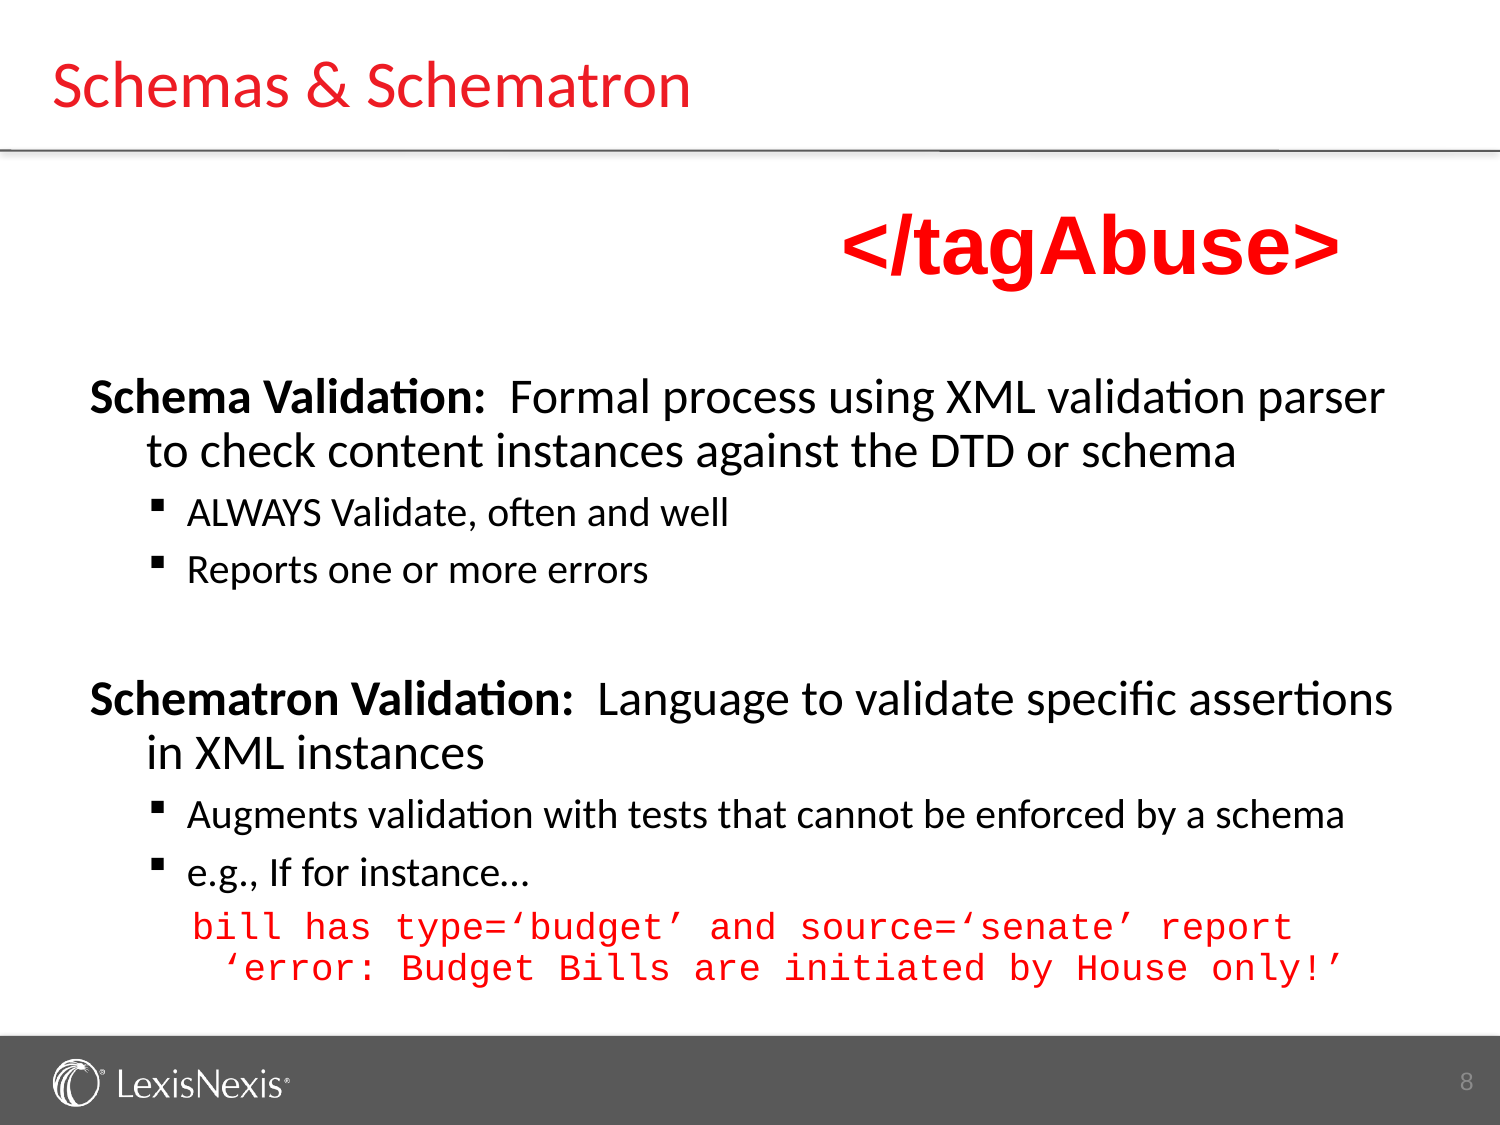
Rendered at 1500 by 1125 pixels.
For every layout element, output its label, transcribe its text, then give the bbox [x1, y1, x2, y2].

title Schemas & Schematron [37, 37, 1463, 138]
list Schema Validation: Formal process using XML validation parser to check content instances against the DTD or schema ALWAYS Validate, often and well Reports one or more errors Schematron Validation: Language to validate specific assertions in XML instances Augments validation with tests that cannot be enforced by a schema e.g., If for instance… bill has type=‘budget’ and source=‘senate’ report ‘error: Budget Bills are initiated by House only!’ [75, 362, 1425, 1005]
picture [50, 1056, 292, 1109]
text_box </tagAbuse> [827, 183, 1356, 299]
